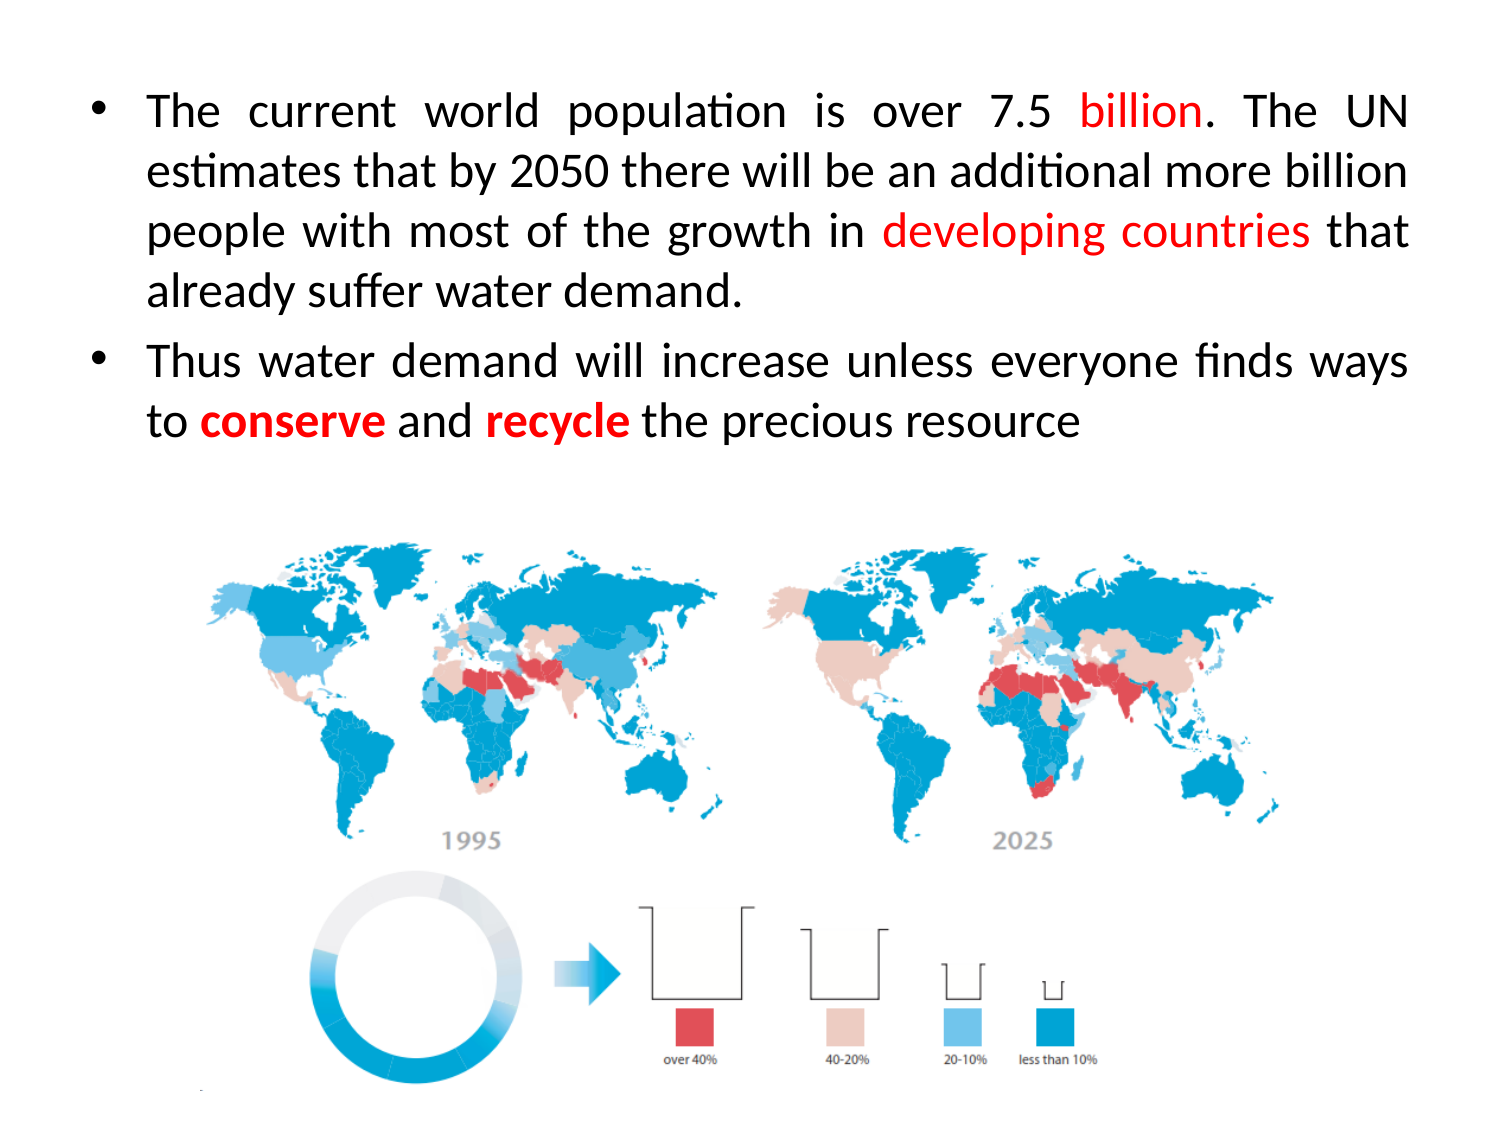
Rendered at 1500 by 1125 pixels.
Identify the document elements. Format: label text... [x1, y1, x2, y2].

picture [199, 537, 1301, 1091]
list The current world population is over 7.5 billion. The UN estimates that by 2050 there will be an additional more billion people with most of the growth in developing countries that already suffer water demand. Thus water demand will increase unless everyone finds ways to conserve and recycle the precious resource [75, 0, 1425, 743]
